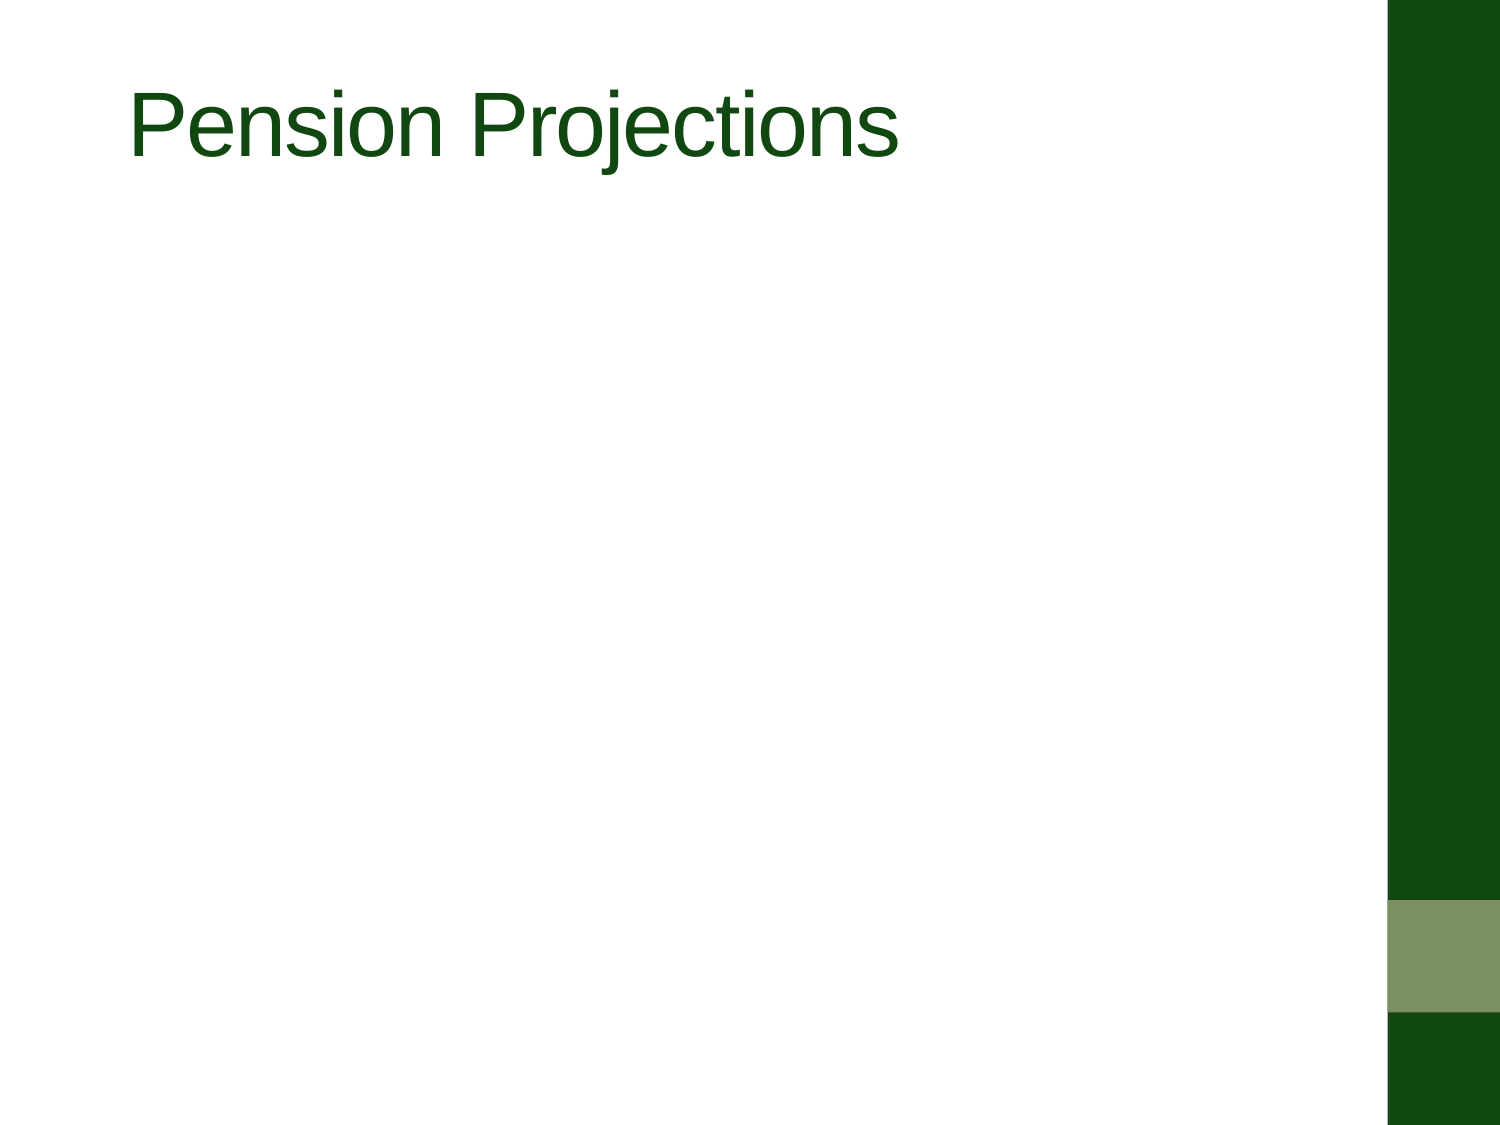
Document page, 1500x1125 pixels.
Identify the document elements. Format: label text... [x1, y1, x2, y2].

title Pension Projections [112, 62, 1138, 177]
